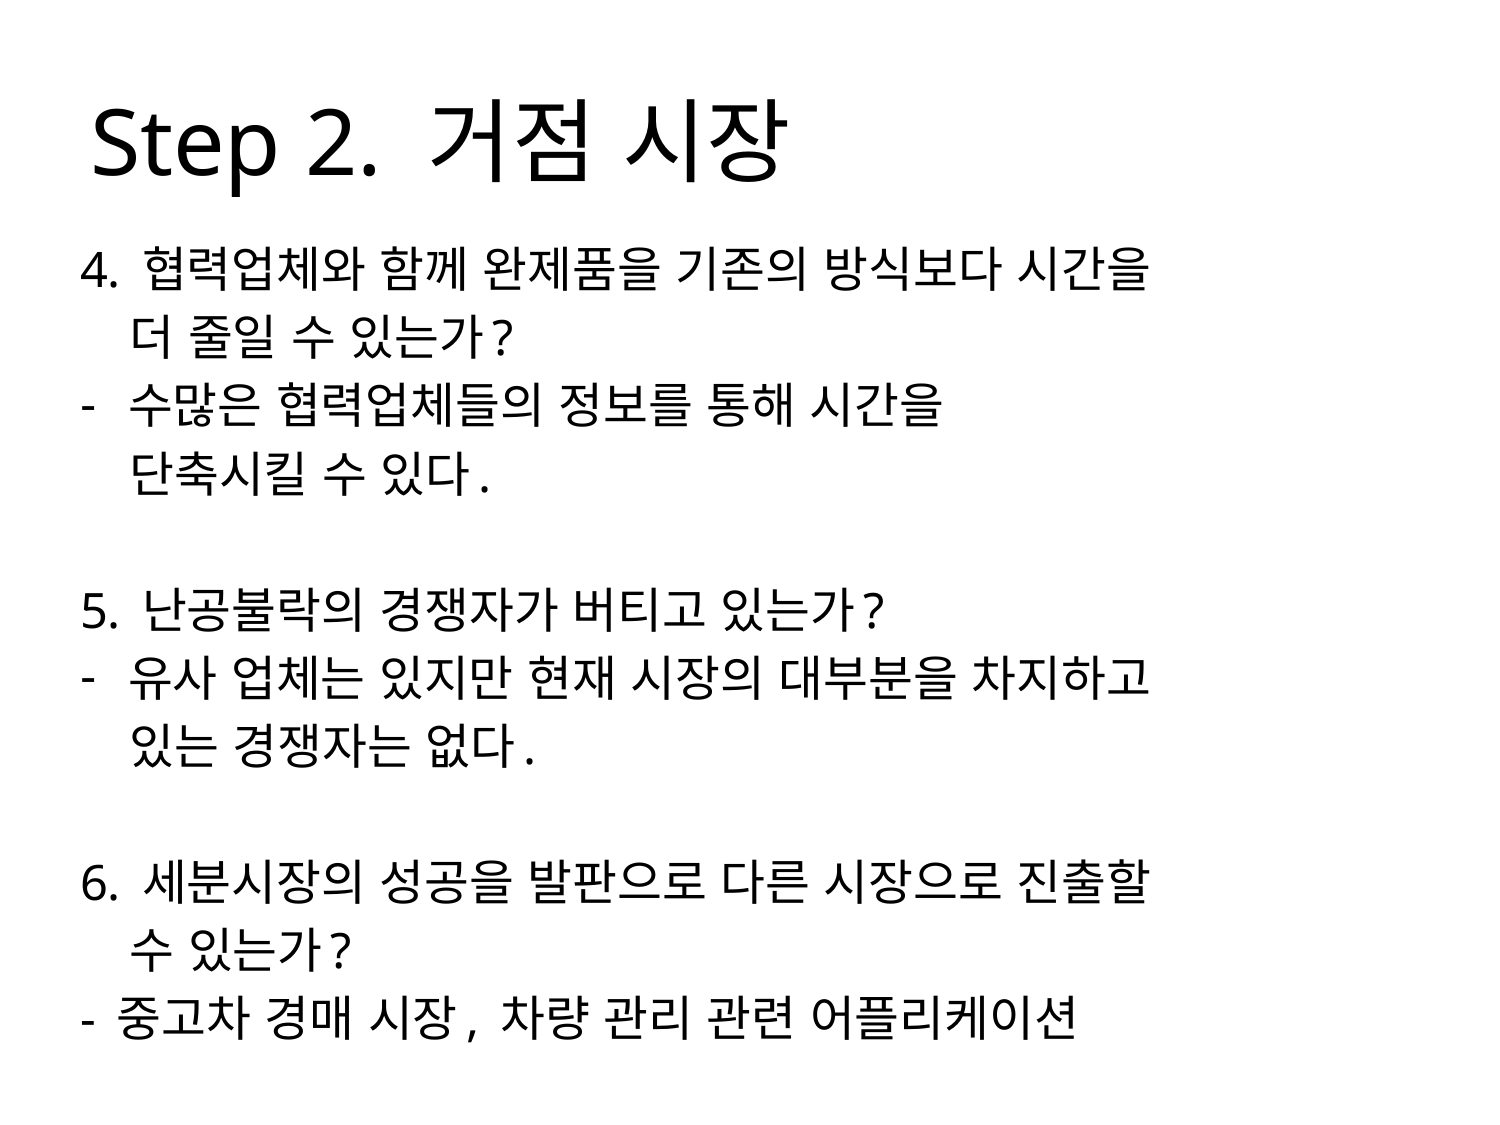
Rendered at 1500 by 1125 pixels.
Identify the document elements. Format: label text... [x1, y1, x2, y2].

title Step 2. 거점 시장 [75, 45, 1425, 231]
list 4. 협력업체와 함께 완제품을 기존의 방식보다 시간을 더 줄일 수 있는가? 수많은 협력업체들의 정보를 통해 시간을 단축시킬 수 있다. 5. 난공불락의 경쟁자가 버티고 있는가? 유사 업체는 있지만 현재 시장의 대부분을 차지하고 있는 경쟁자는 없다. 6. 세분시장의 성공을 발판으로 다른 시장으로 진출할 수 있는가? - 중고차 경매 시장, 차량 관리 관련 어플리케이션 [64, 231, 1473, 1057]
